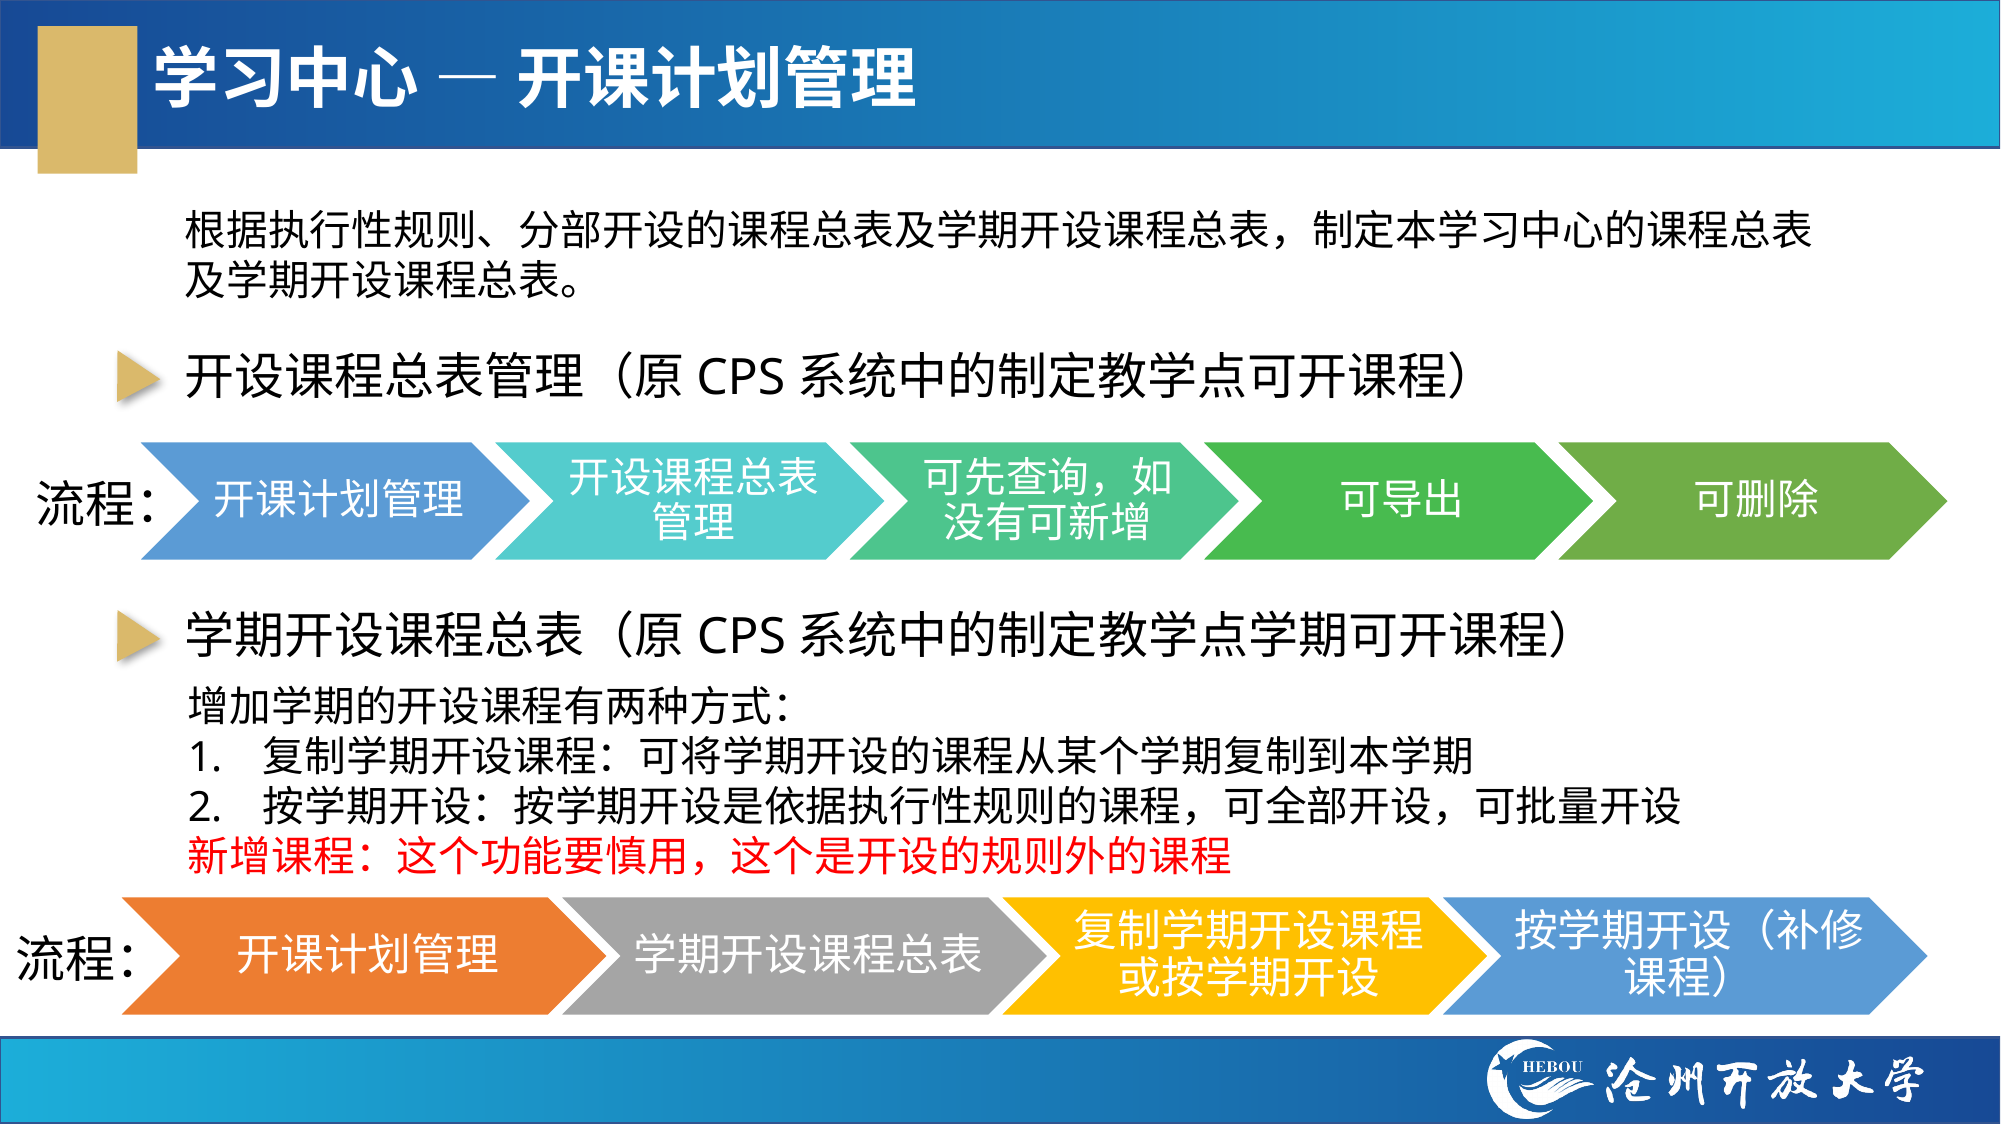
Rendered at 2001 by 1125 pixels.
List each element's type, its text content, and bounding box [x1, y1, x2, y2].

text_box 学期开设课程总表（原CPS系统中的制定教学点学期可开课程） [170, 596, 1613, 672]
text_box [137, 441, 1950, 561]
picture [1487, 1039, 1924, 1119]
text_box 开设课程总表管理（原CPS系统中的制定教学点可开课程） [169, 336, 1513, 412]
text_box [116, 348, 163, 404]
text_box [116, 608, 163, 664]
title 学习中心 — 开课计划管理 [137, 23, 1863, 139]
text_box 增加学期的开设课程有两种方式： 复制学期开设课程：可将学期开设的课程从某个学期复制到本学期 按学期开设：按学期开设是依据执行性规则的课程，可全部开设，可批量开设 新增课程：这个功能要慎用，这个是开设的规则外的课程 [173, 672, 1832, 887]
text_box 流程： [20, 464, 137, 540]
text_box 根据执行性规则、分部开设的课程总表及学期开设课程总表，制定本学习中心的课程总表及学期开设课程总表。 [169, 196, 1829, 312]
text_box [117, 896, 1931, 1016]
text_box 流程： [0, 919, 117, 995]
